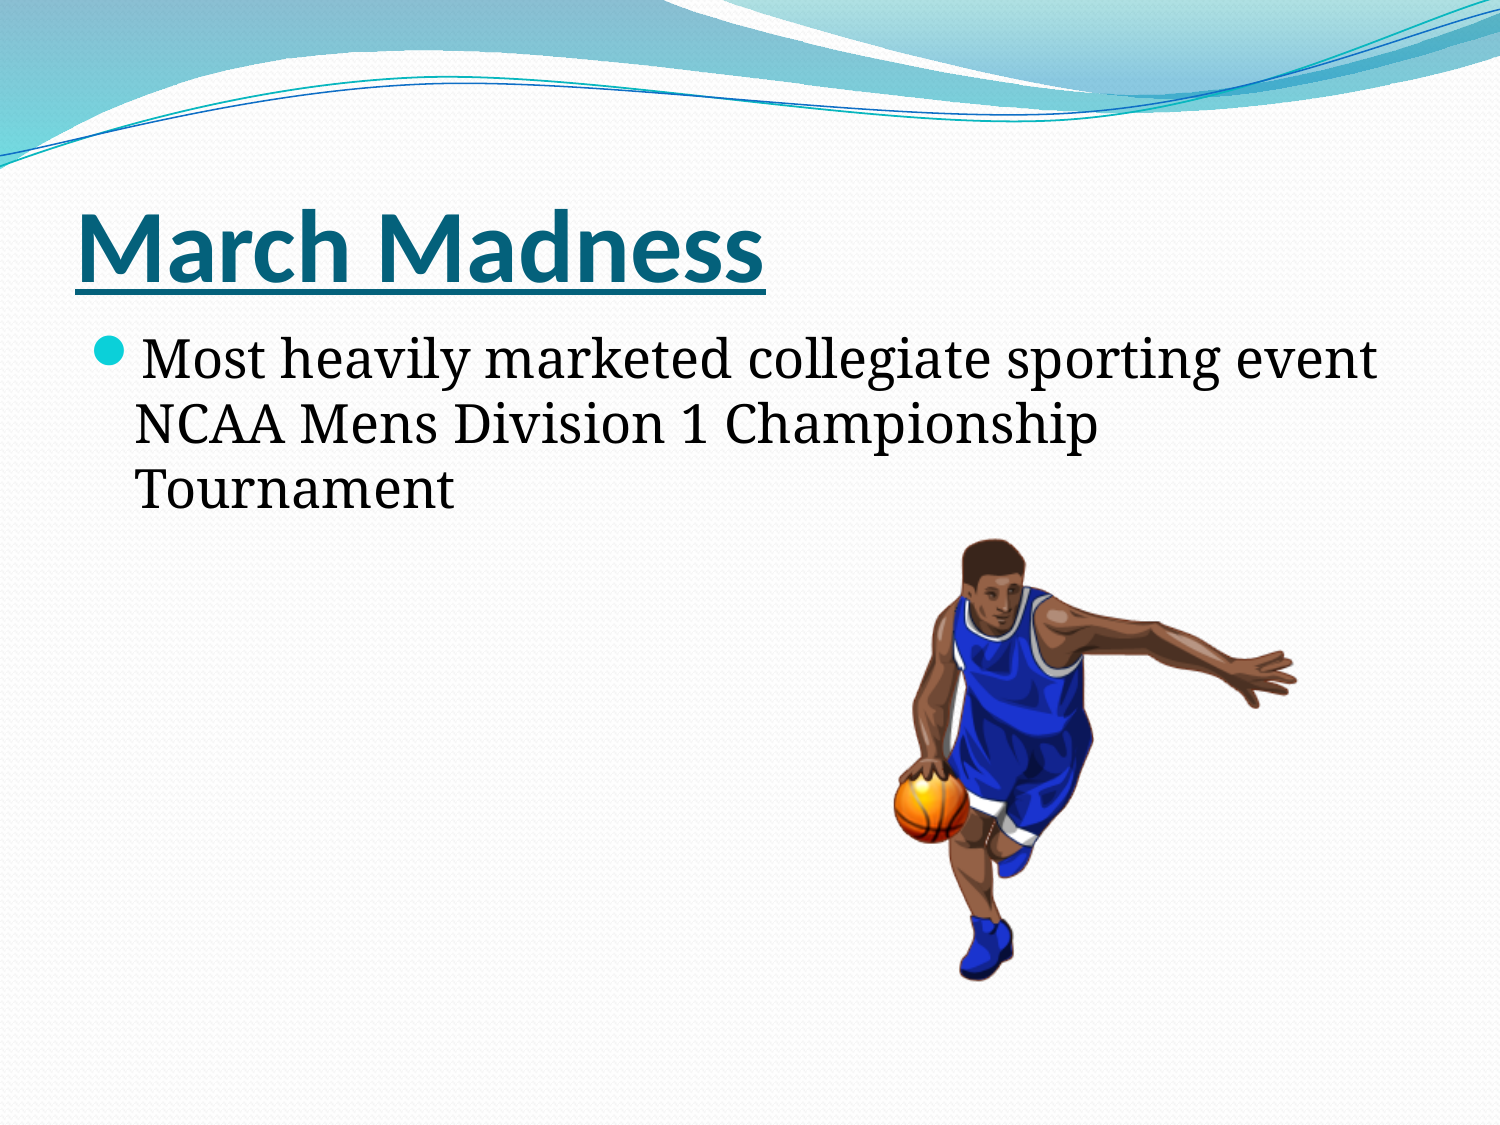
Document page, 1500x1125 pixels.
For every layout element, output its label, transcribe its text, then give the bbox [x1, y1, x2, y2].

picture [874, 537, 1326, 988]
title March Madness [75, 115, 1425, 303]
list Most heavily marketed collegiate sporting event NCAA Mens Division 1 Championship Tournament [75, 317, 1425, 1038]
